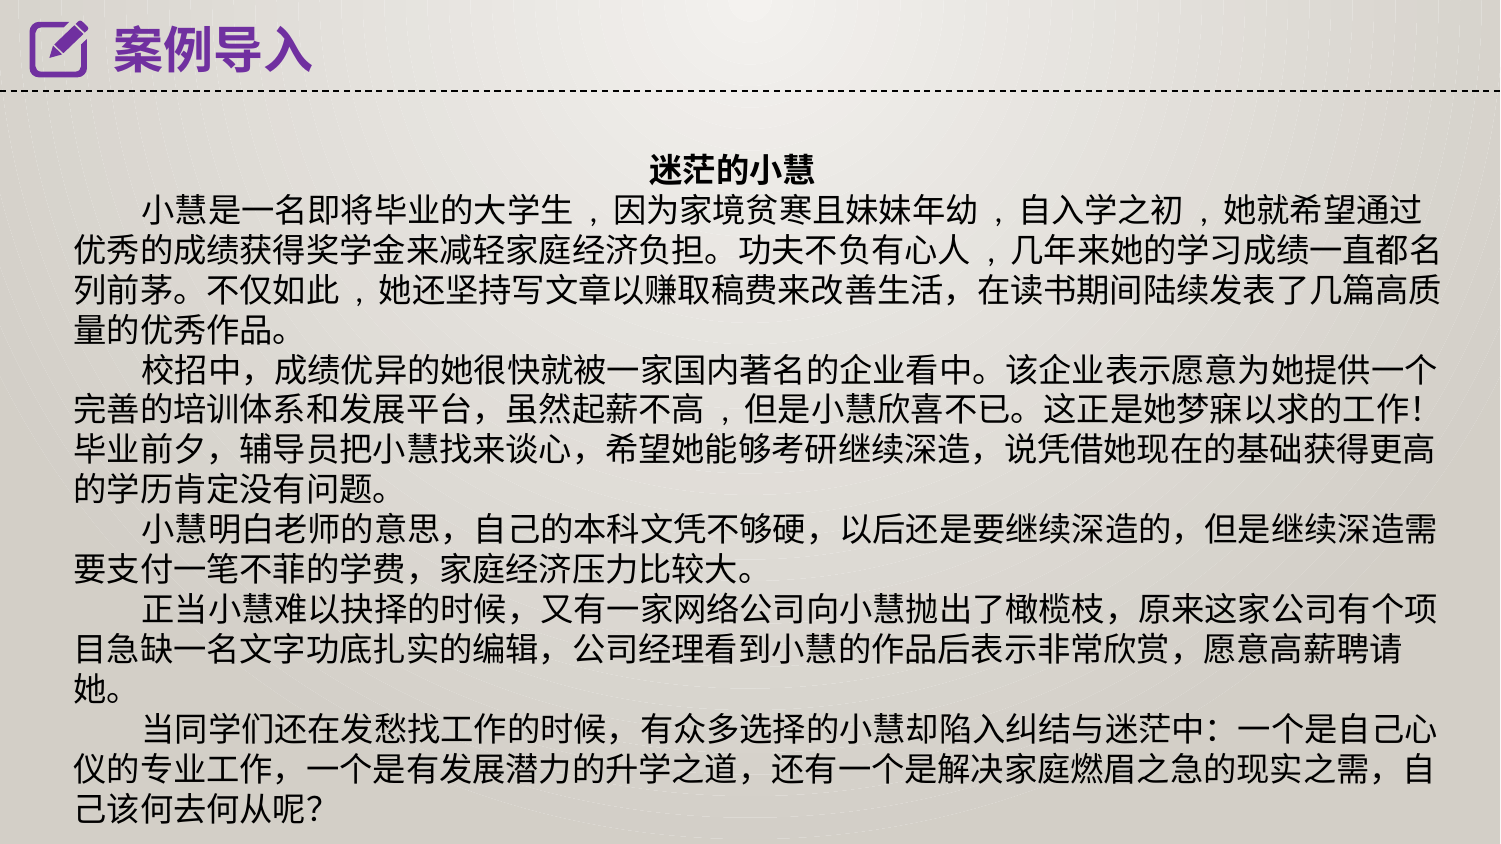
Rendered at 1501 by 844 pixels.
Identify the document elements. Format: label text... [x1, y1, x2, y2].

text_box 案例导入 [98, 10, 1233, 86]
text_box [49, 20, 89, 58]
text_box 迷茫的小慧 小慧是一名即将毕业的大学生 , 因为家境贫寒且妹妹年幼 , 自入学之初 , 她就希望通过优秀的成绩获得奖学金来减轻家庭经济负担。功夫不负有心人 , 几年来她的学习成绩一直都名列前茅。不仅如此 , 她还坚持写文章以赚取稿费来改善生活，在读书期间陆续发表了几篇高质量的优秀作品。 校招中，成绩优异的她很快就被一家国内著名的企业看中。该企业表示愿意为她提供一个完善的培训体系和发展平台，虽然起薪不高 , 但是小慧欣喜不已。这正是她梦寐以求的工作！ 毕业前夕，辅导员把小慧找来谈心，希望她能够考研继续深造，说凭借她现在的基础获得更高的学历肯定没有问题。 小慧明白老师的意思，自己的本科文凭不够硬，以后还是要继续深造的，但是继续深造需要支付一笔不菲的学费，家庭经济压力比较大。 正当小慧难以抉择的时候，又有一家网络公司向小慧抛出了橄榄枝，原来这家公司有个项目急缺一名文字功底扎实的编辑，公司经理看到小慧的作品后表示非常欣赏，愿意高薪聘请她。 当同学们还在发愁找工作的时候，有众多选择的小慧却陷入纠结与迷茫中：一个是自己心仪的专业工作，一个是有发展潜力的升学之道，还有一个是解决家庭燃眉之急的现实之需，自己该何去何从呢？ [58, 141, 1467, 836]
text_box [29, 21, 87, 78]
